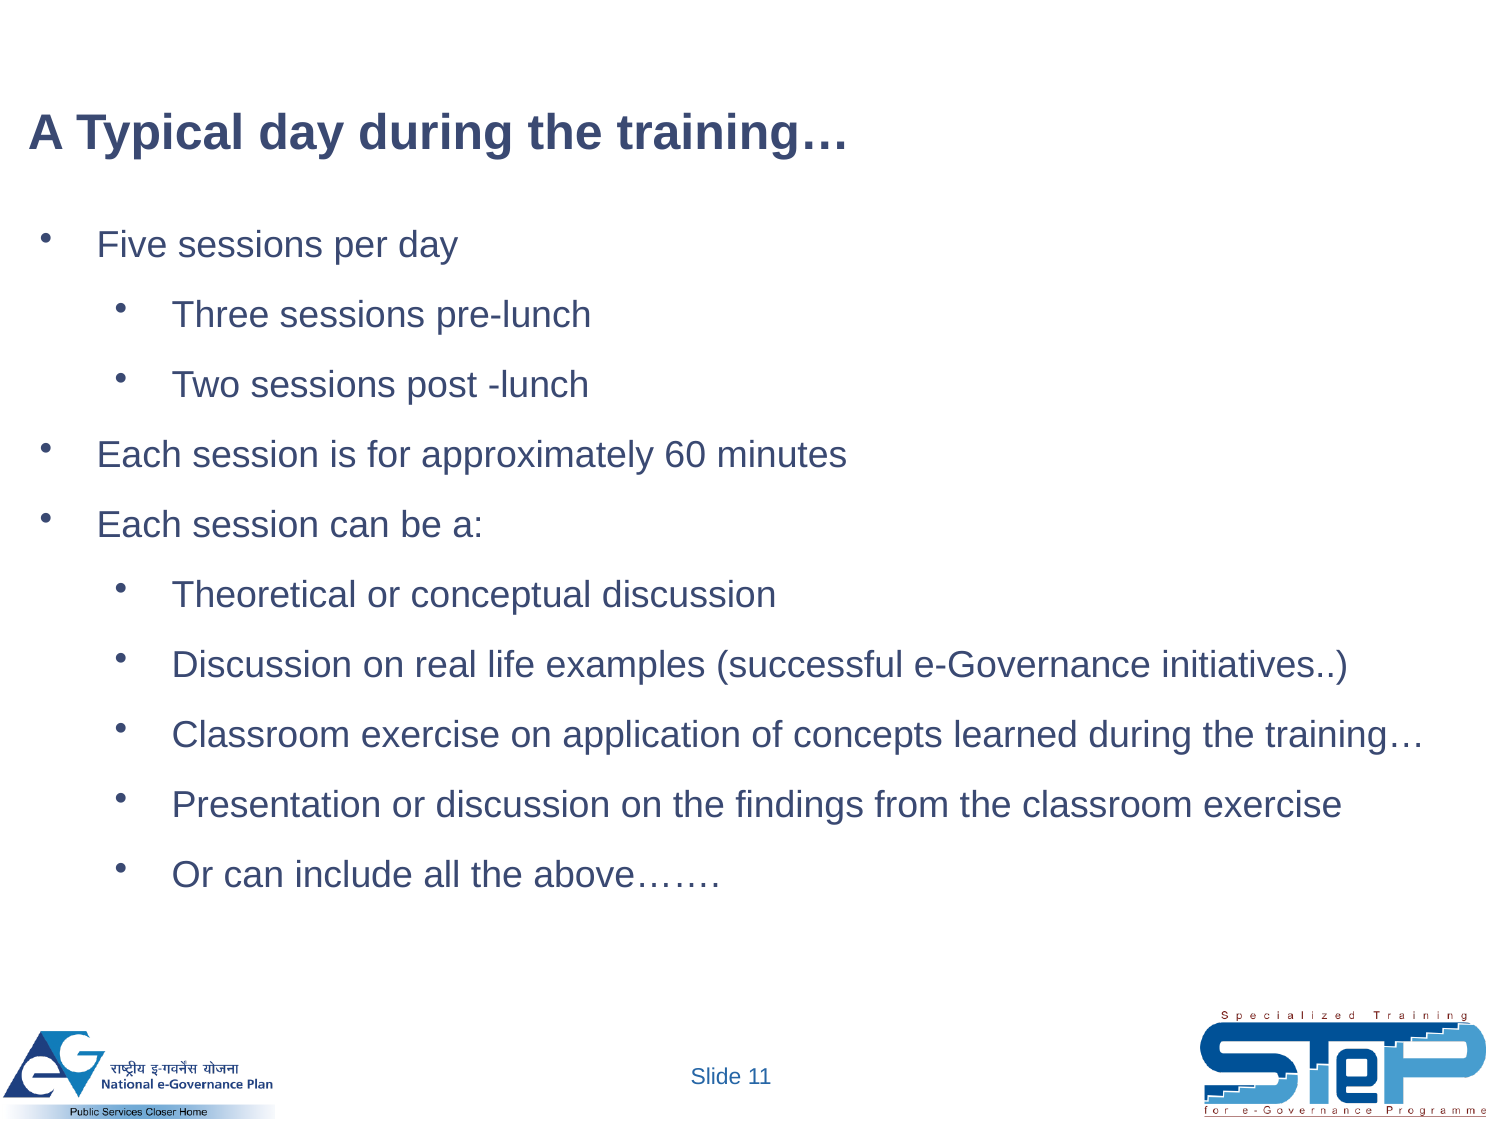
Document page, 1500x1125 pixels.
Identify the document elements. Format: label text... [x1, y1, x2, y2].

text_box Five sessions per day Three sessions pre-lunch Two sessions post -lunch Each session is for approximately 60 minutes Each session can be a: Theoretical or conceptual discussion Discussion on real life examples (successful e-Governance initiatives..) Classroom exercise on application of concepts learned during the training… Presentation or discussion on the findings from the classroom exercise Or can include all the above……. [24, 212, 1450, 1000]
title A Typical day during the training… [27, 99, 1473, 224]
picture [2, 1030, 276, 1119]
picture [1199, 1011, 1486, 1117]
text_box Slide 11 [556, 1062, 907, 1088]
